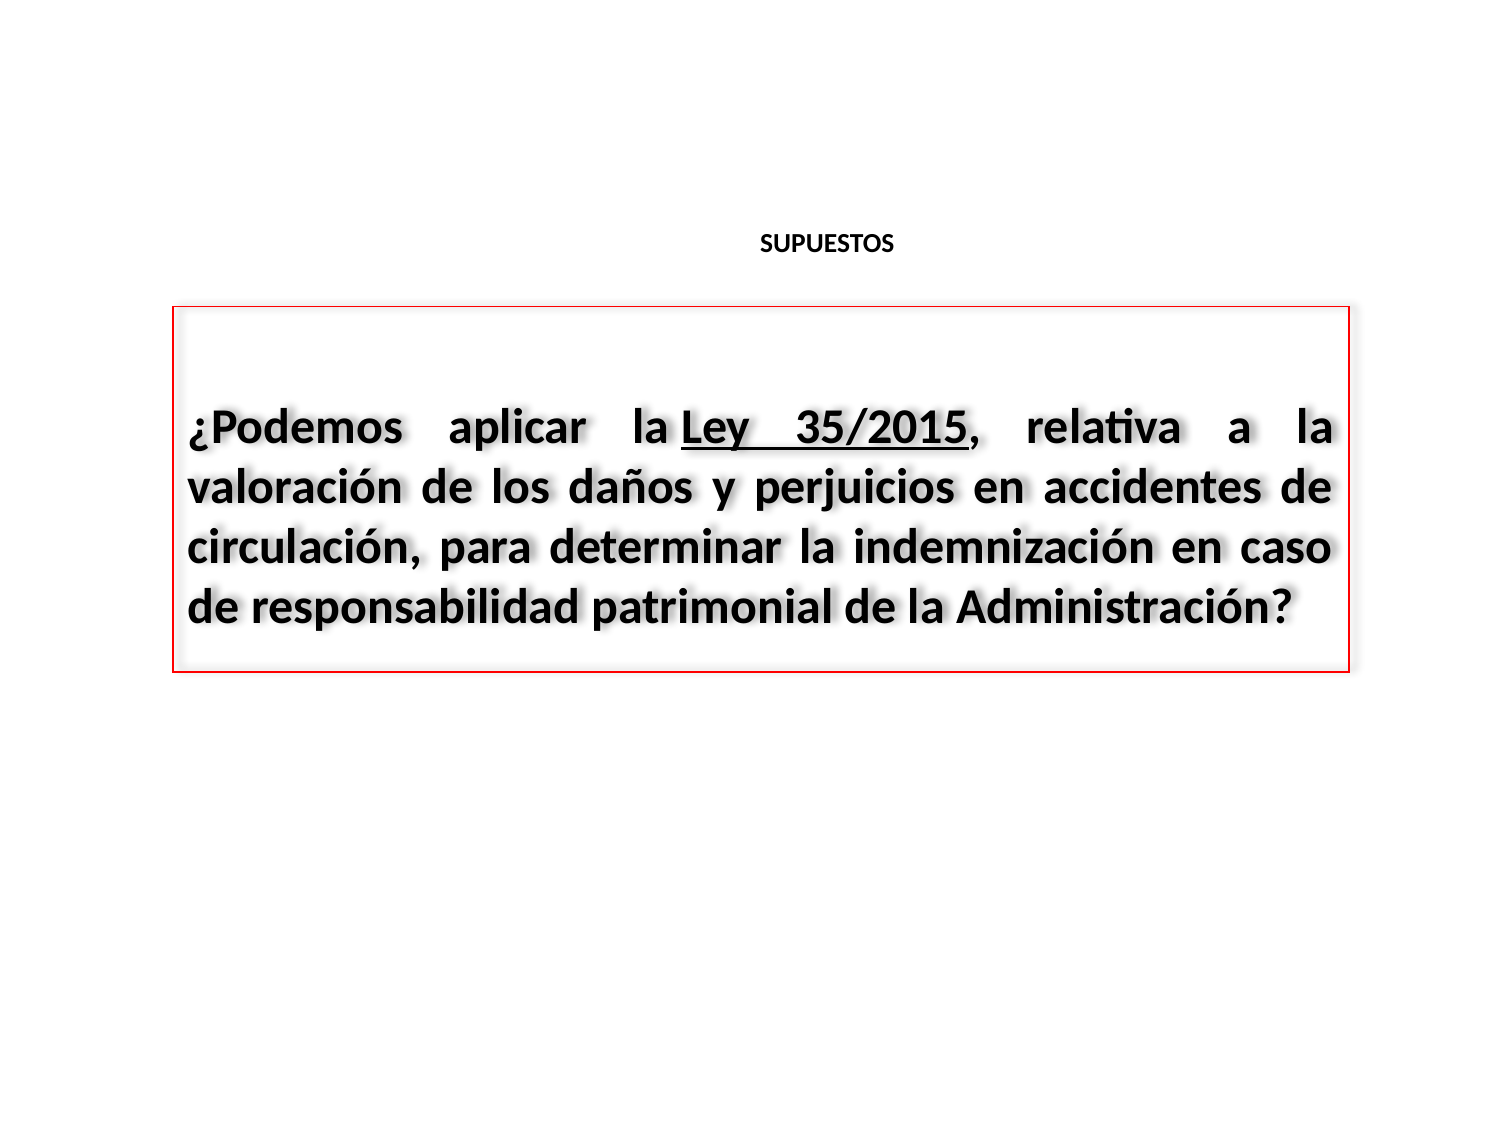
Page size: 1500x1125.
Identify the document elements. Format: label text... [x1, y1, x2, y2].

list ¿Podemos aplicar la Ley 35/2015, relativa a la valoración de los daños y perjuicios en accidentes de circulación, para determinar la indemnización en caso de responsabilidad patrimonial de la Administración? [172, 306, 1350, 673]
title SUPUESTOS [238, 217, 1416, 300]
